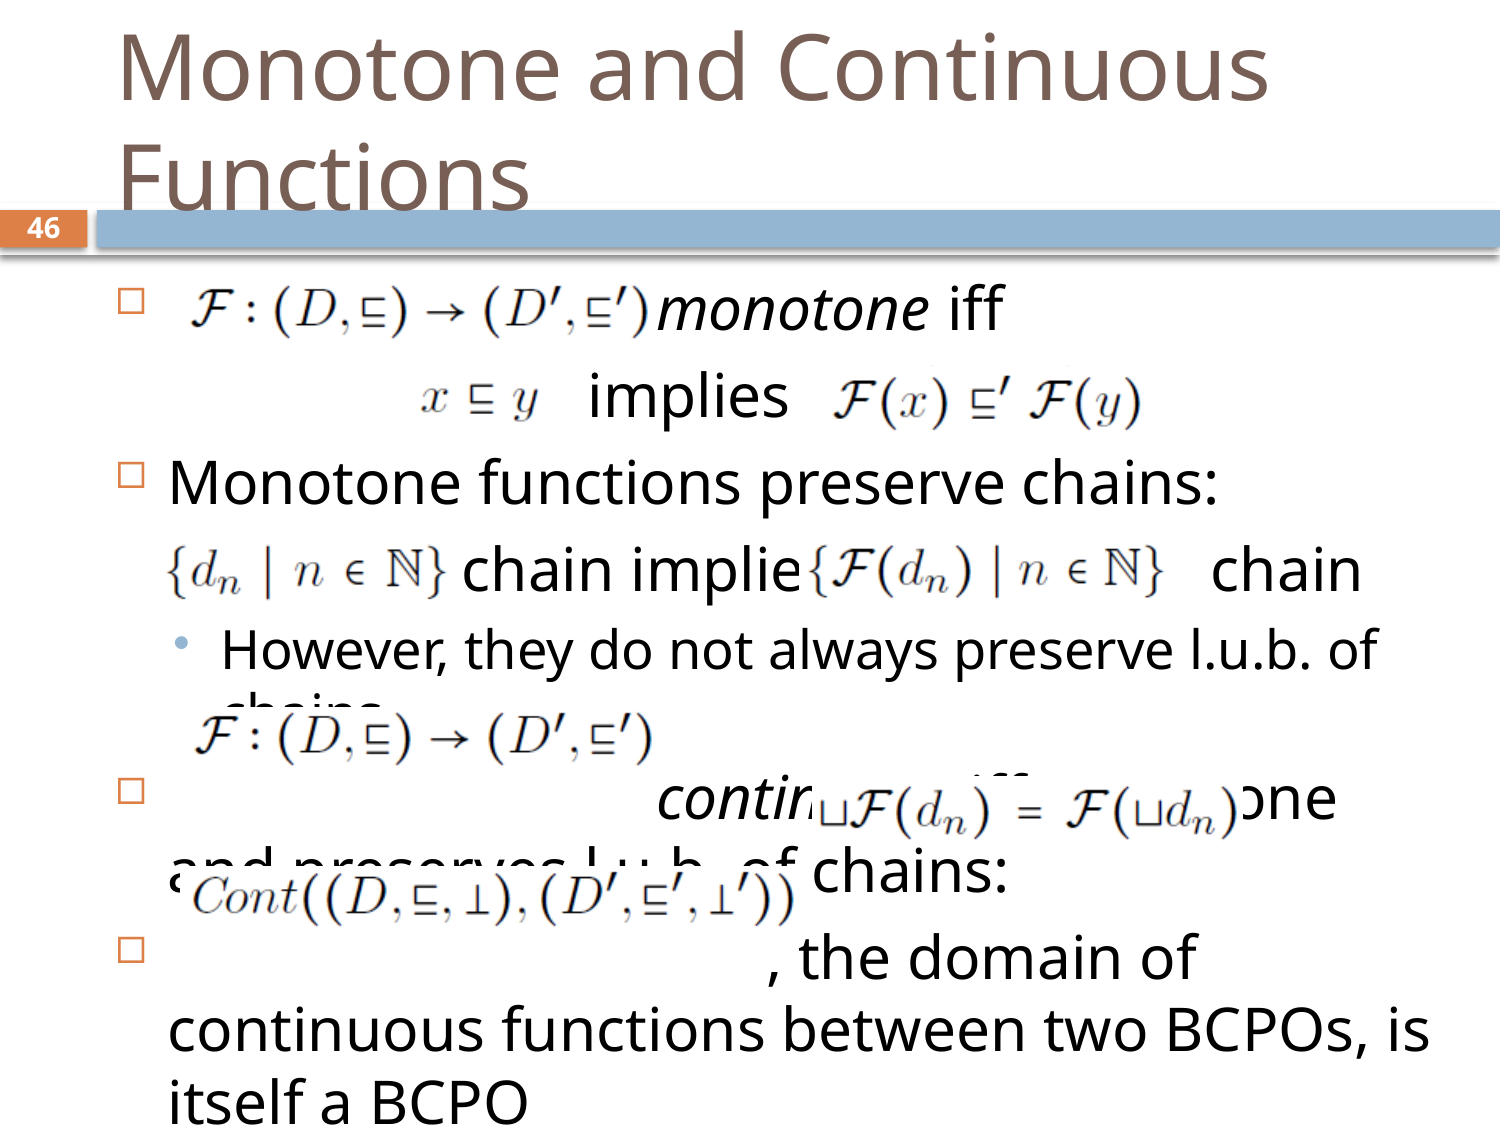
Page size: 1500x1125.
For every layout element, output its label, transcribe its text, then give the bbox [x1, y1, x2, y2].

picture [162, 537, 452, 604]
picture [798, 534, 1169, 605]
picture [812, 776, 1243, 845]
picture [187, 706, 659, 770]
slide_number 46 [0, 208, 88, 249]
picture [182, 279, 654, 344]
picture [179, 866, 803, 935]
picture [827, 365, 1145, 438]
title Monotone and Continuous Functions [100, 37, 1438, 200]
list monotone iff implies Monotone functions preserve chains: chain implies chain However, they do not always preserve l.u.b. of chains continuous iff monotone and preserves l.u.b. of chains: , the domain of continuous functions between two BCPOs, is itself a BCPO [100, 262, 1463, 1075]
picture [414, 372, 542, 426]
